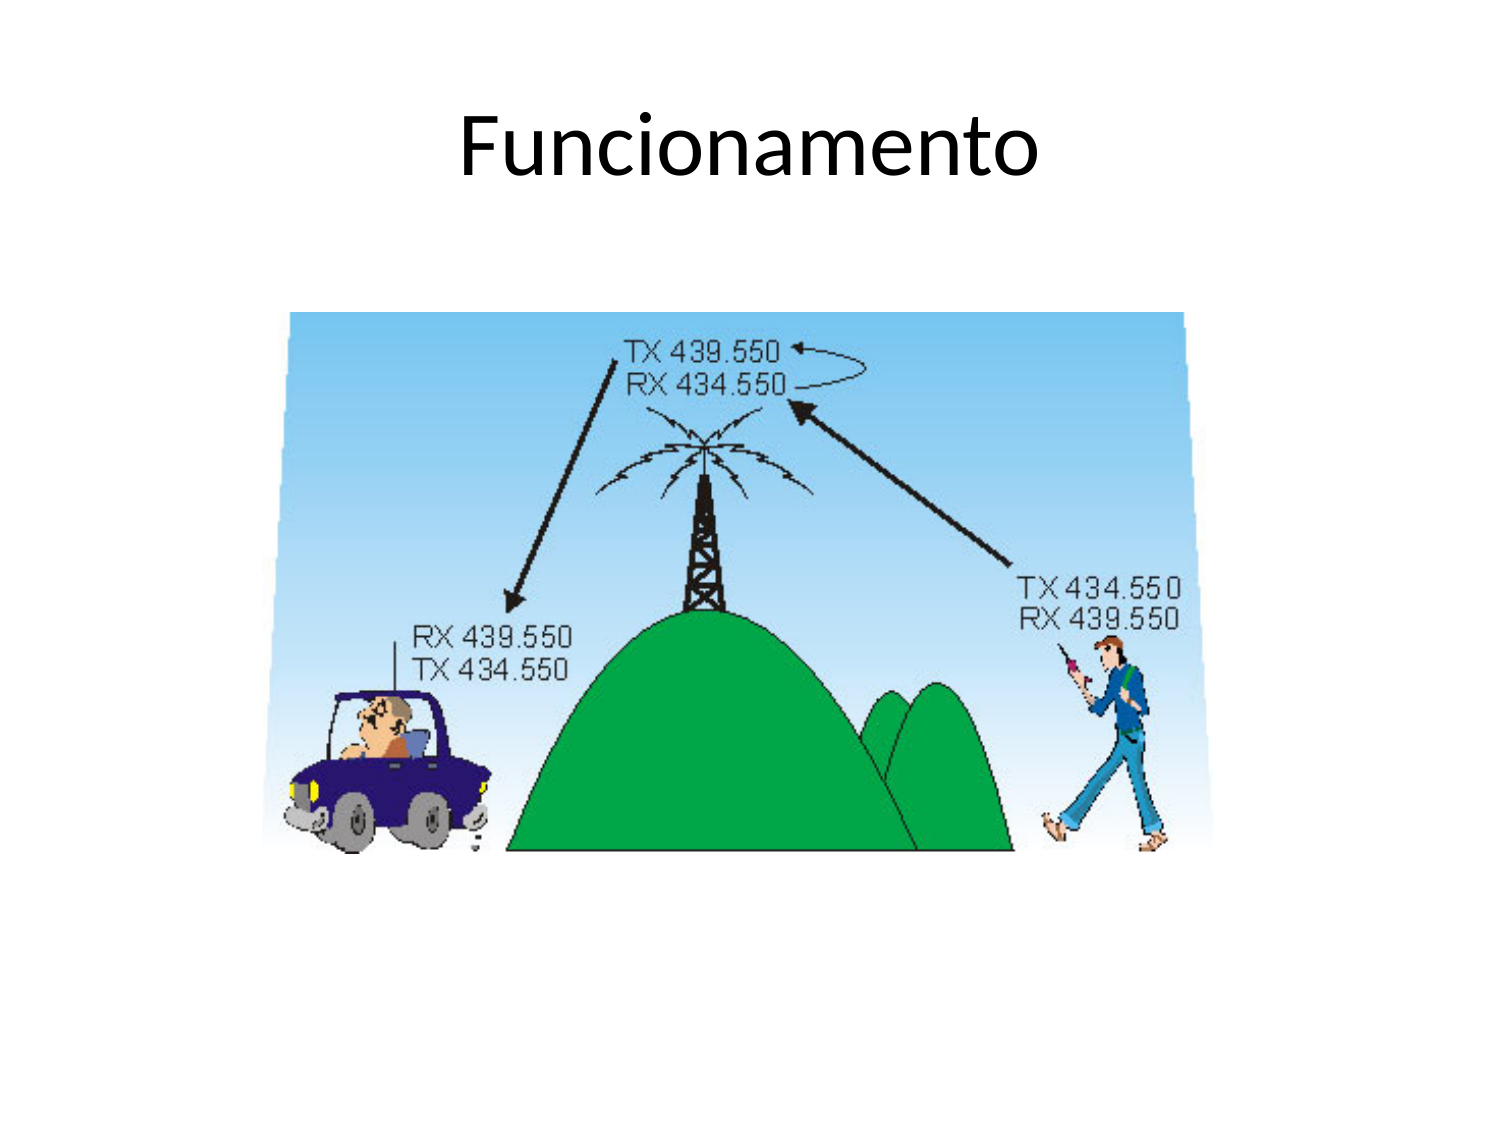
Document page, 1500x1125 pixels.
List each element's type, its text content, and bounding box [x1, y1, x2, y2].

title Funcionamento [75, 45, 1425, 233]
picture [262, 312, 1213, 854]
